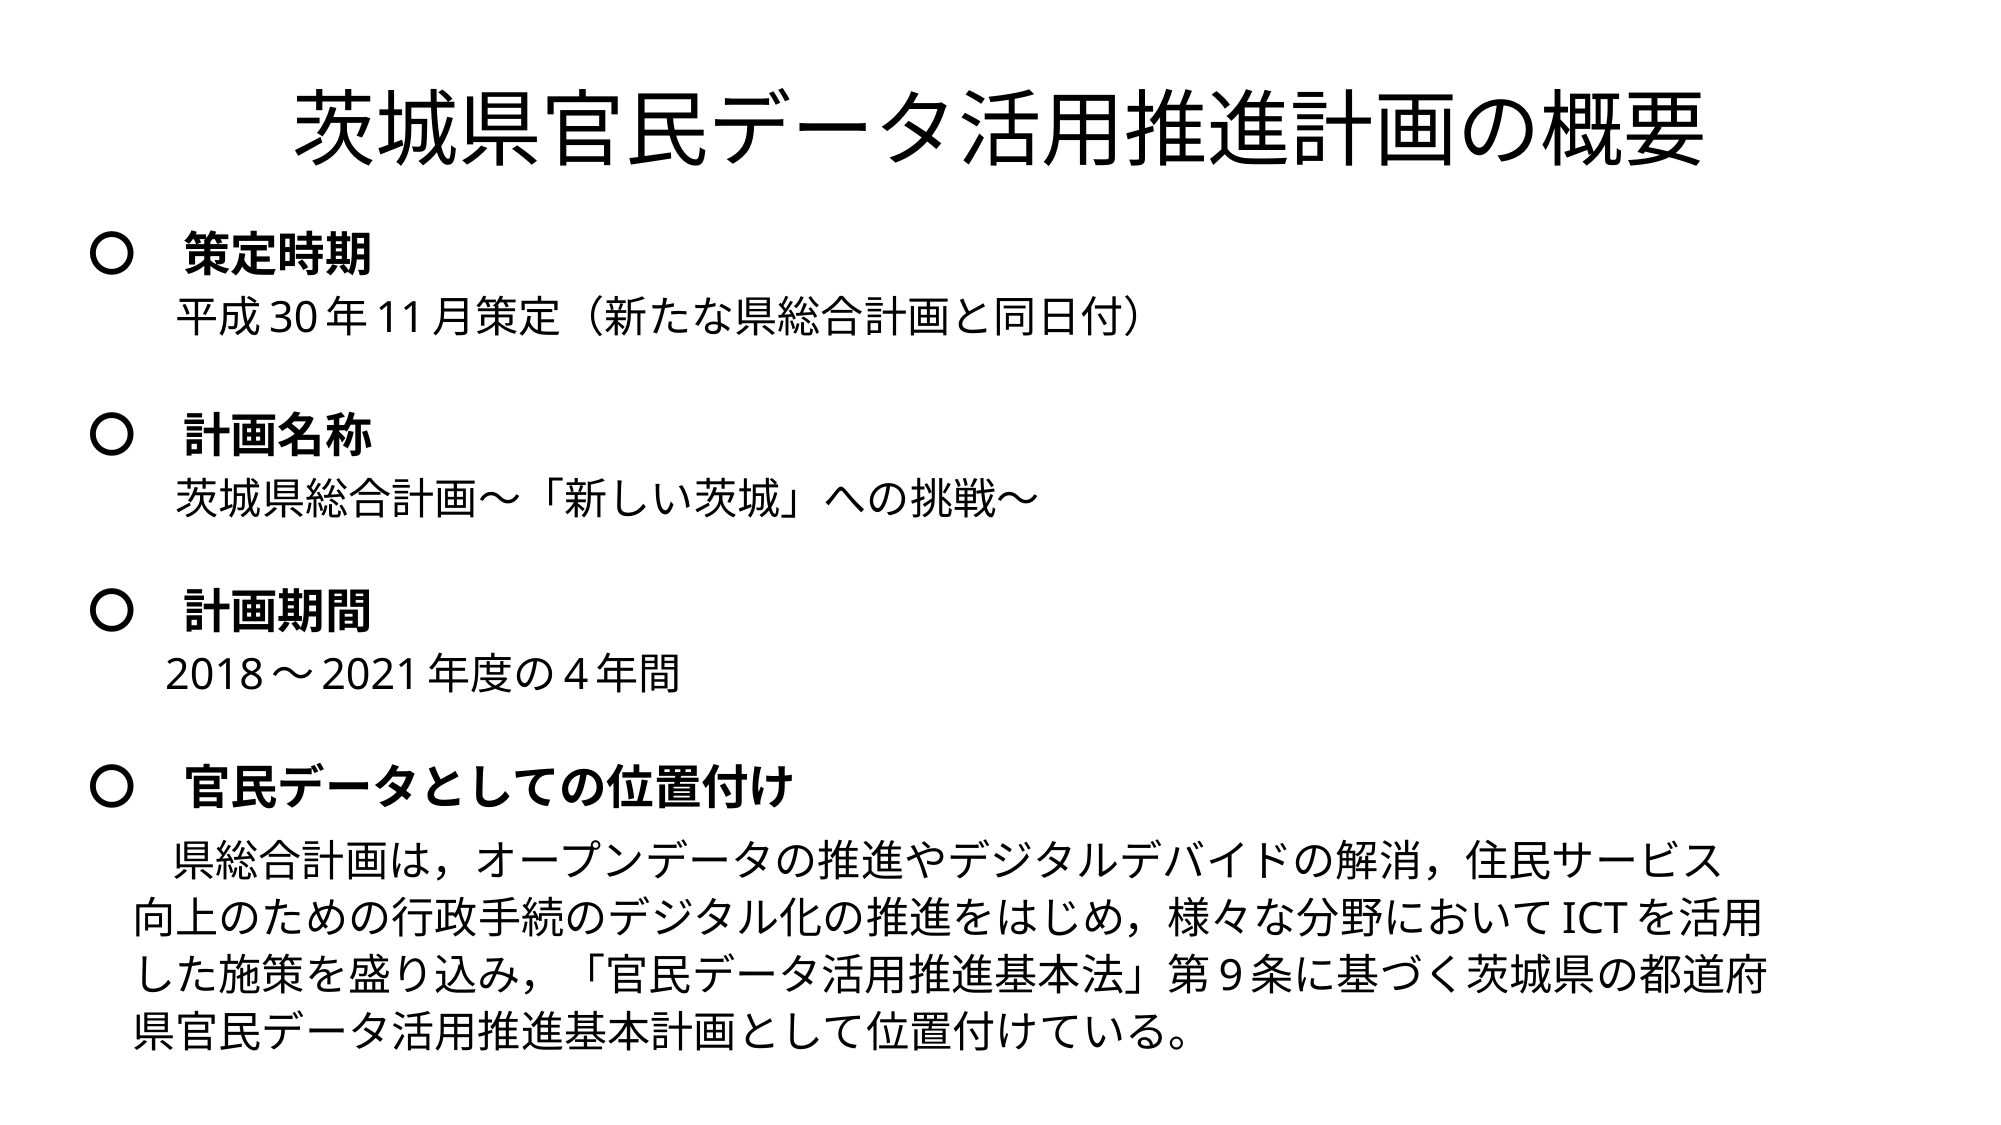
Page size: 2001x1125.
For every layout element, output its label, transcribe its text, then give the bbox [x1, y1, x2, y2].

list 〇 策定時期 平成30年11月策定（新たな県総合計画と同日付） 〇 計画名称 茨城県総合計画～「新しい茨城」への挑戦～ 〇 計画期間 2018～2021年度の4年間 〇 官民データとしての位置付け 県総合計画は，オープンデータの推進やデジタルデバイドの解消，住民サービス 向上のための行政手続のデジタル化の推進をはじめ，様々な分野においてICTを活用 した施策を盛り込み，「官民データ活用推進基本法」第9条に基づく茨城県の都道府 県官民データ活用推進基本計画として位置付けている。 [73, 222, 1926, 1084]
title 茨城県官民データ活用推進計画の概要 [137, 59, 1863, 207]
